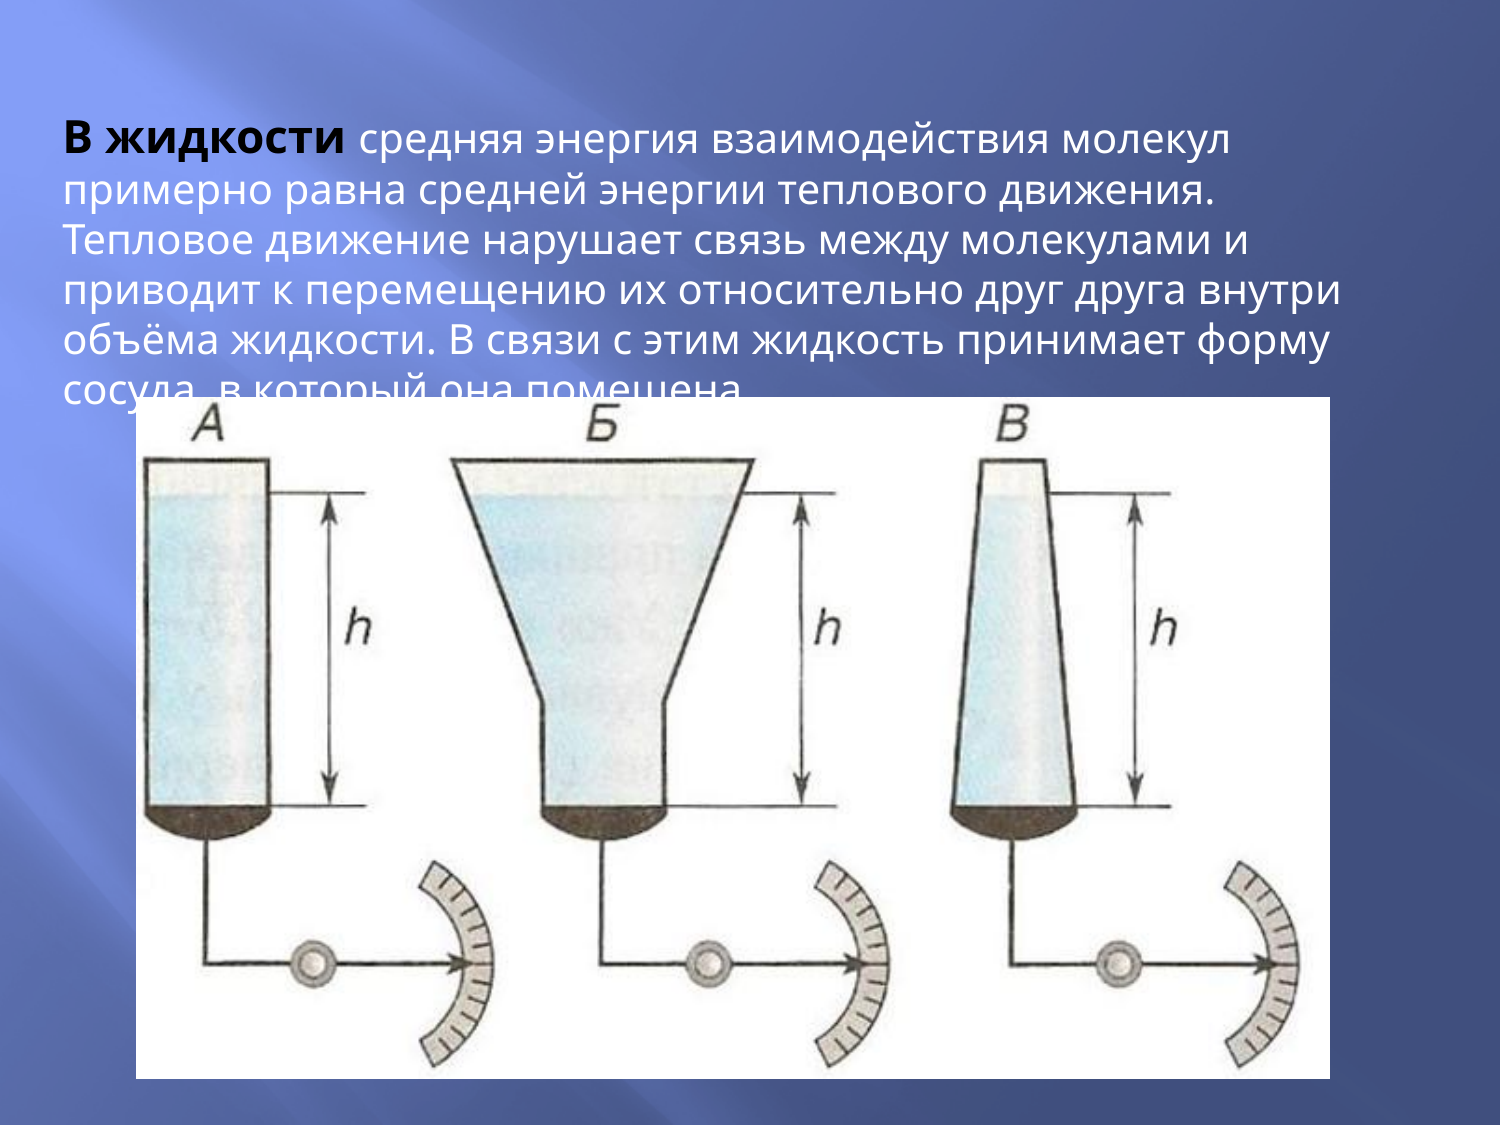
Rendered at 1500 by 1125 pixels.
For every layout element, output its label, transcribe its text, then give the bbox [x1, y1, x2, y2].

text_box В жидкости средняя энергия взаимодействия молекул примерно равна средней энергии теплового движения. Тепловое движение нарушает связь между молекулами и приводит к перемещению их относительно друг друга внутри объёма жидкости. В связи с этим жидкость принимает форму сосуда, в который она помещена. [47, 99, 1419, 420]
picture [136, 396, 1330, 1079]
